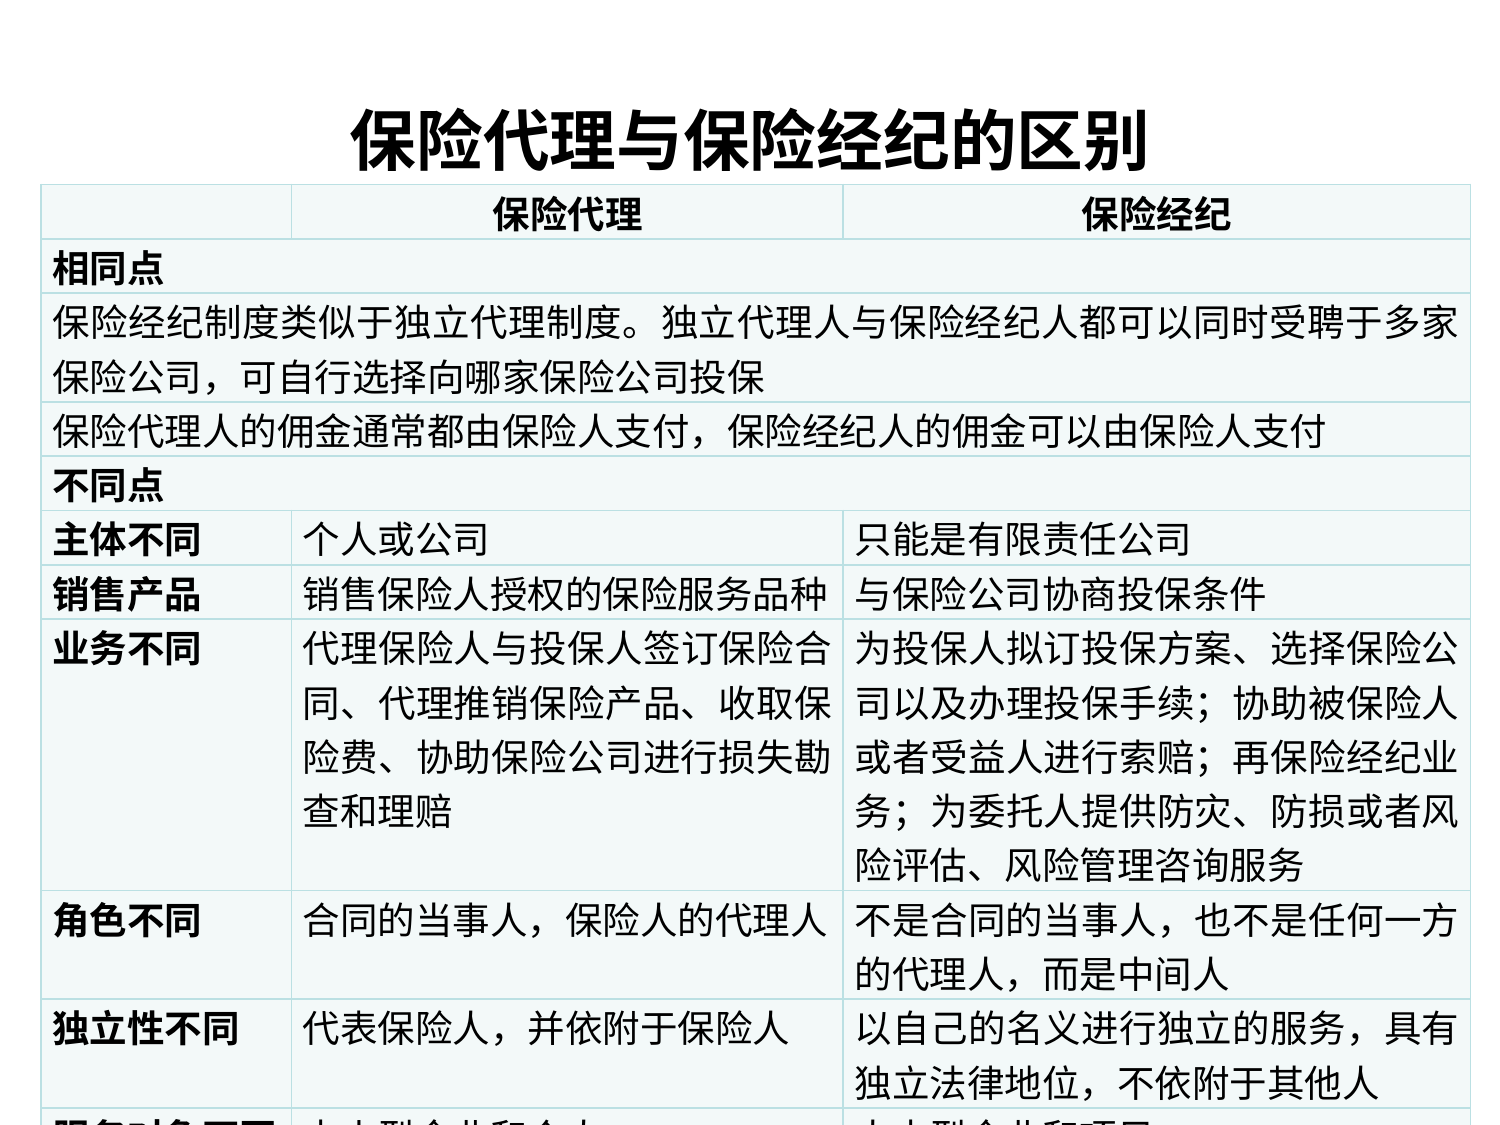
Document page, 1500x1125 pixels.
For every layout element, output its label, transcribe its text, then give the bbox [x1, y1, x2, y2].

table_cell 销售产品 [42, 566, 291, 618]
table_cell 为投保人拟订投保方案、选择保险公司以及办理投保手续；协助被保险人或者受益人进行索赔；再保险经纪业务；为委托人提供防灾、防损或者风险评估、风险管理咨询服务 [844, 620, 1470, 890]
table_cell 不是合同的当事人，也不是任何一方的代理人，而是中间人 [844, 891, 1470, 998]
table_cell 代理保险人与投保人签订保险合同、代理推销保险产品、收取保险费、协助保险公司进行损失勘查和理赔 [292, 620, 842, 890]
table_cell 业务不同 [42, 620, 291, 890]
table_header 保险代理 [292, 185, 842, 238]
table_cell 中小型企业和个人 [292, 1109, 842, 1125]
table_cell 与保险公司协商投保条件 [844, 566, 1470, 618]
table_cell 大中型企业和项目 [844, 1109, 1470, 1125]
table_cell 独立性不同 [42, 1000, 291, 1107]
table_cell 以自己的名义进行独立的服务，具有独立法律地位，不依附于其他人 [844, 1000, 1470, 1107]
table_cell 合同的当事人，保险人的代理人 [292, 891, 842, 998]
table_header [42, 185, 291, 238]
table_cell 不同点 [42, 457, 1470, 510]
table_cell 保险经纪制度类似于独立代理制度。独立代理人与保险经纪人都可以同时受聘于多家保险公司，可自行选择向哪家保险公司投保 [42, 294, 1470, 401]
table_cell 主体不同 [42, 511, 291, 564]
table_cell 服务对象不同 [42, 1109, 291, 1125]
table_cell 相同点 [42, 240, 1470, 292]
table_cell 代表保险人，并依附于保险人 [292, 1000, 842, 1107]
title 保险代理与保险经纪的区别 [75, 45, 1425, 184]
table_cell 角色不同 [42, 891, 291, 998]
table_cell 个人或公司 [292, 511, 842, 564]
table_cell 销售保险人授权的保险服务品种 [292, 566, 842, 618]
table_cell 保险代理人的佣金通常都由保险人支付，保险经纪人的佣金可以由保险人支付 [42, 403, 1470, 455]
table_cell 只能是有限责任公司 [844, 511, 1470, 564]
table_header 保险经纪 [844, 185, 1470, 238]
